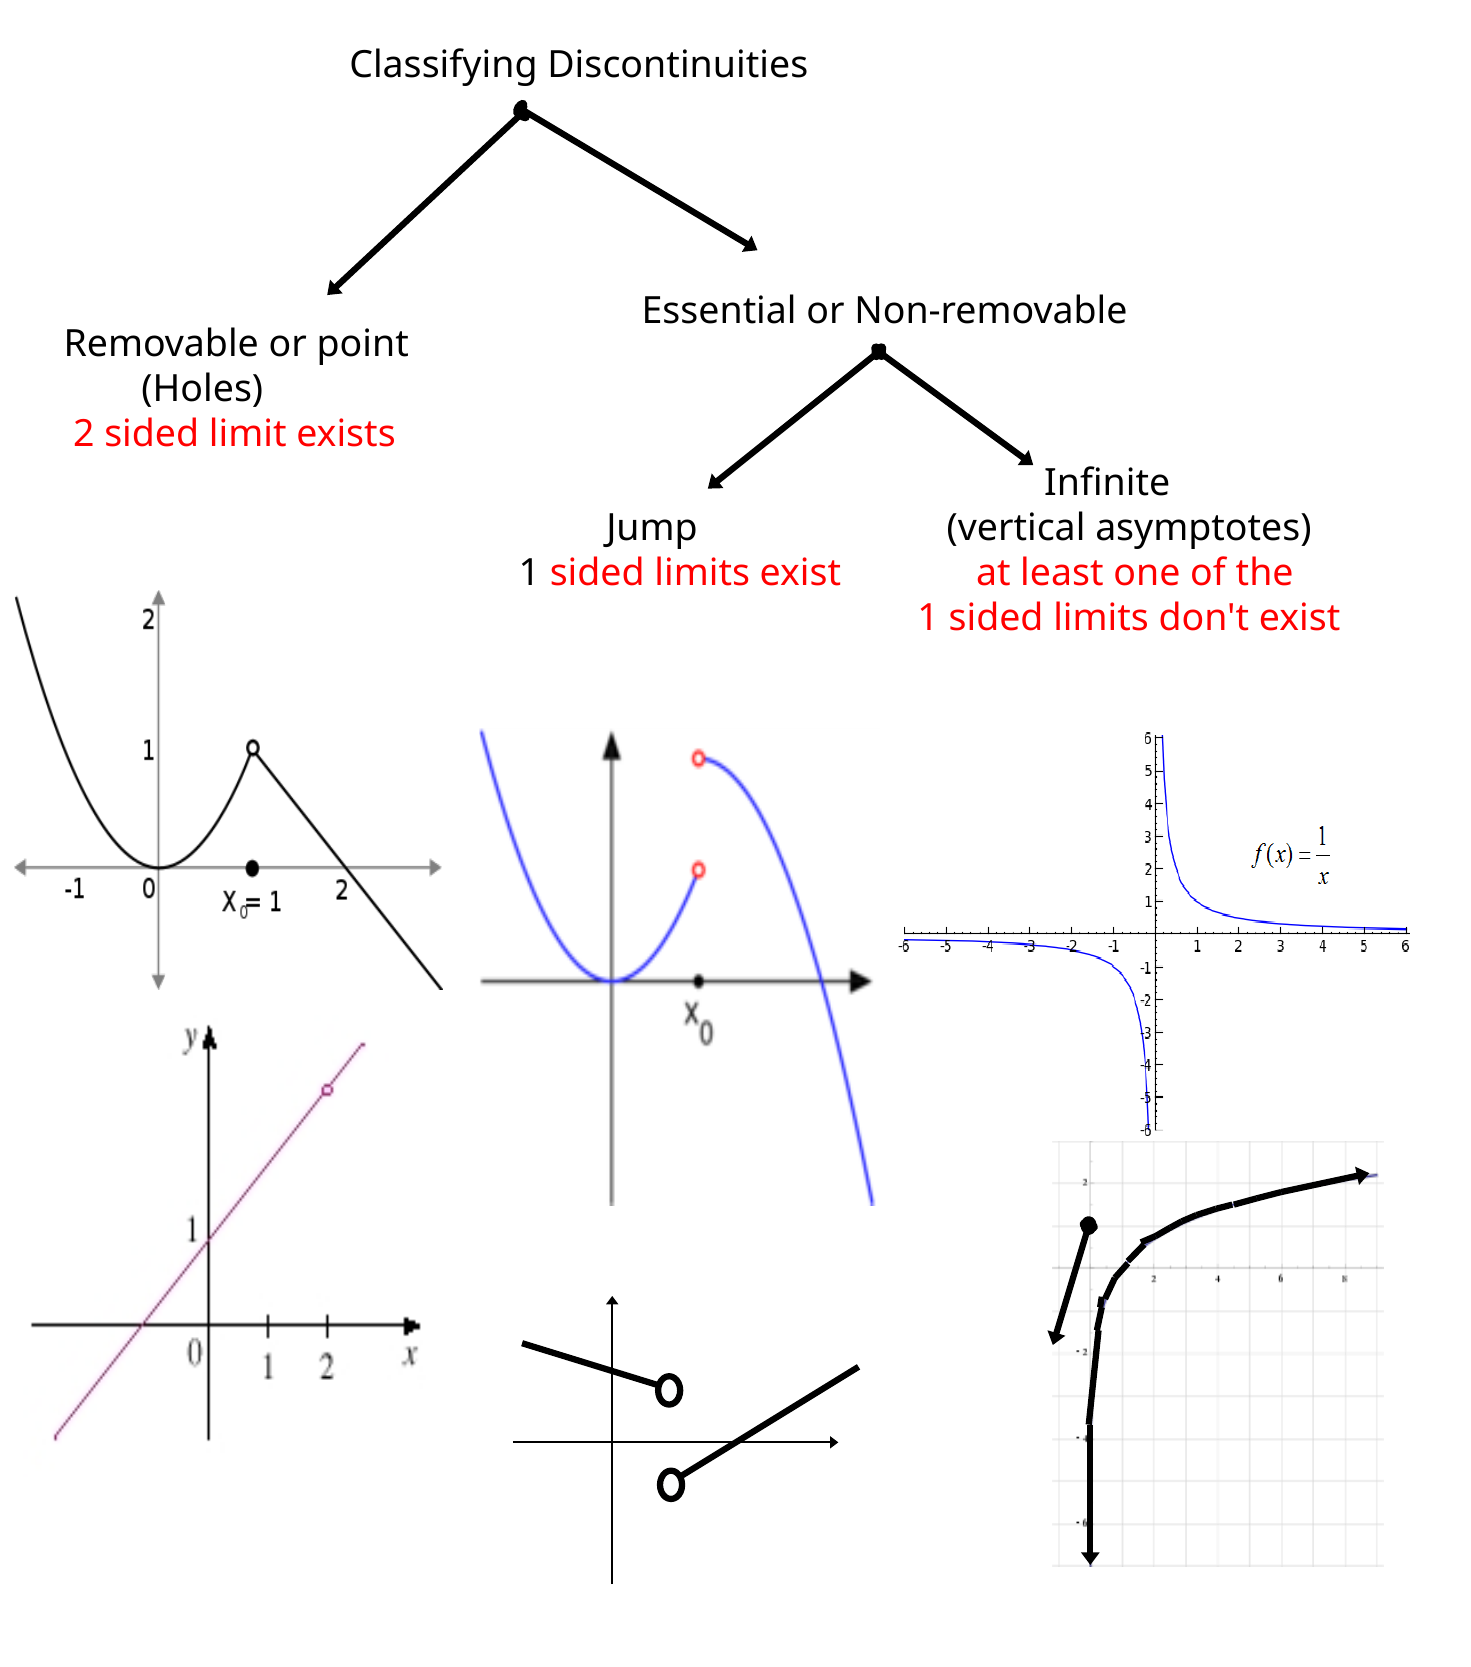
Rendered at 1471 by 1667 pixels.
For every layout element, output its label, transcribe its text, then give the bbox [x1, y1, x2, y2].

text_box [326, 113, 523, 296]
text_box Jump 1 sided limits exist [503, 495, 898, 601]
picture [882, 719, 1432, 1149]
text_box Essential or Non-removable [626, 278, 1186, 339]
picture [479, 726, 880, 1207]
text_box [1052, 1141, 1384, 1567]
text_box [707, 351, 880, 489]
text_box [512, 1295, 859, 1585]
text_box Classifying Discontinuities [334, 33, 879, 93]
picture [14, 589, 444, 990]
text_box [520, 108, 758, 251]
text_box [16, 1014, 432, 1596]
text_box Infinite (vertical asymptotes) at least one of the 1 sided limits don't exist [902, 450, 1396, 646]
text_box Removable or point (Holes) 2 sided limit exists [0, 311, 471, 462]
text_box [878, 351, 1034, 466]
